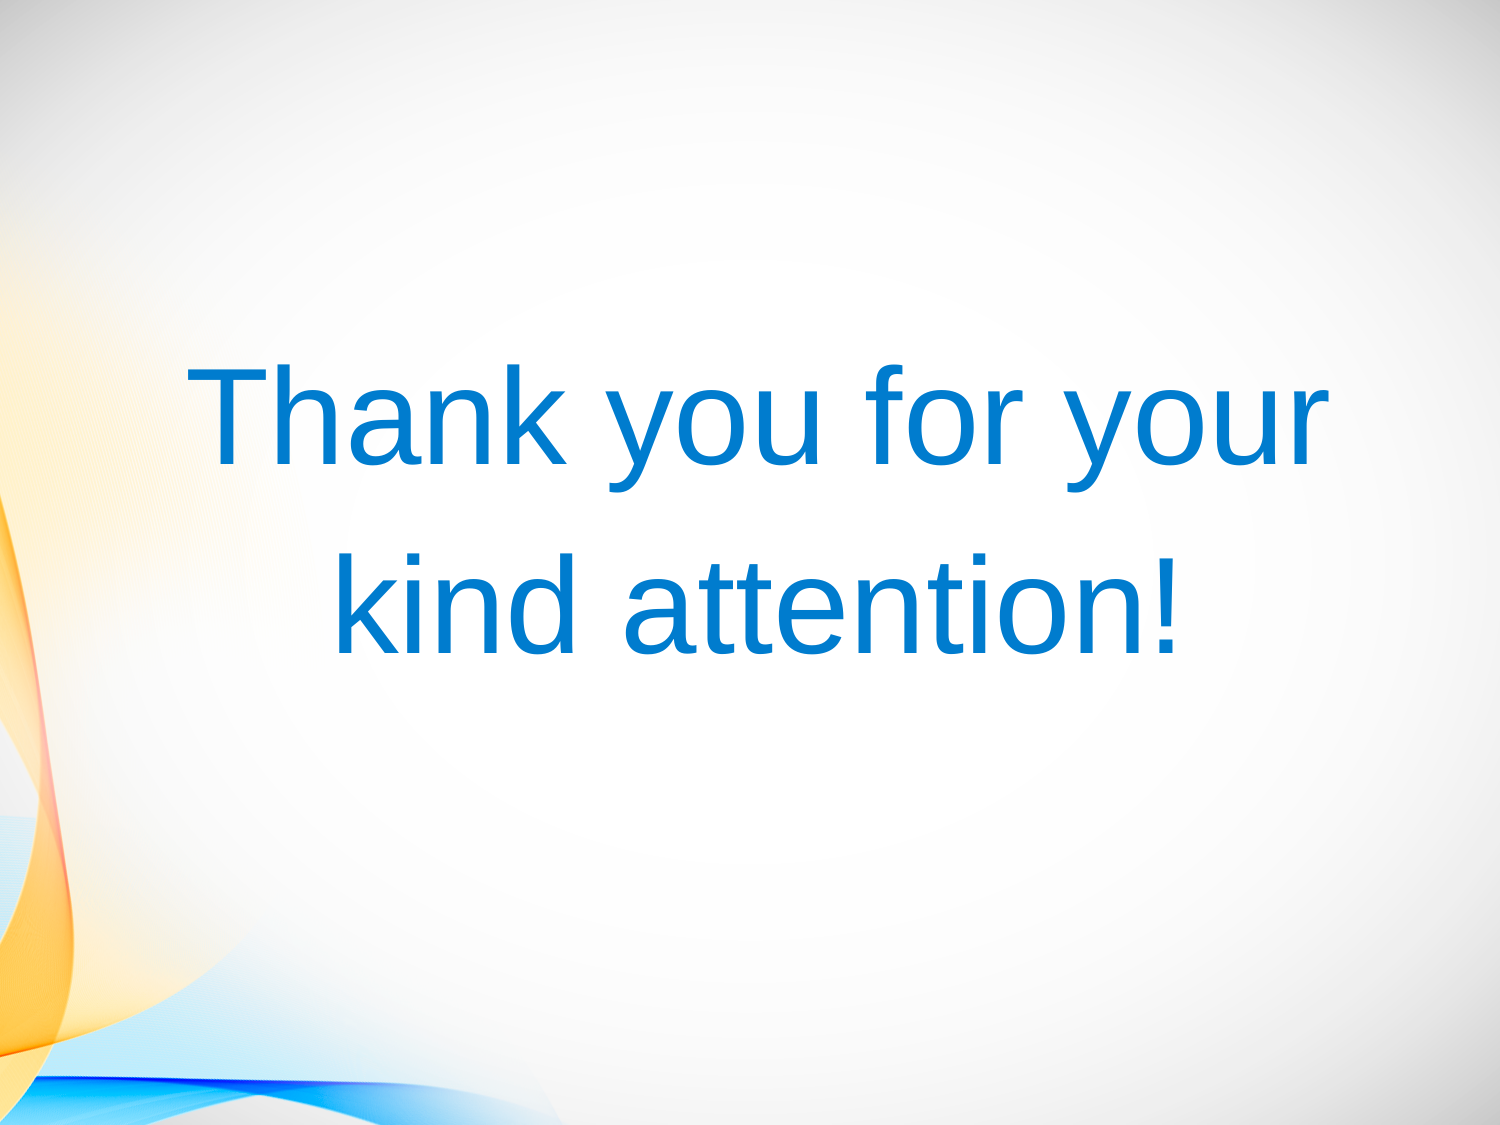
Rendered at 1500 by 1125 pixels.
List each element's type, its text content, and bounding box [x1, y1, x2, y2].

text_box Thank you for your kind attention! [55, 108, 1462, 689]
picture [0, 0, 1500, 1125]
